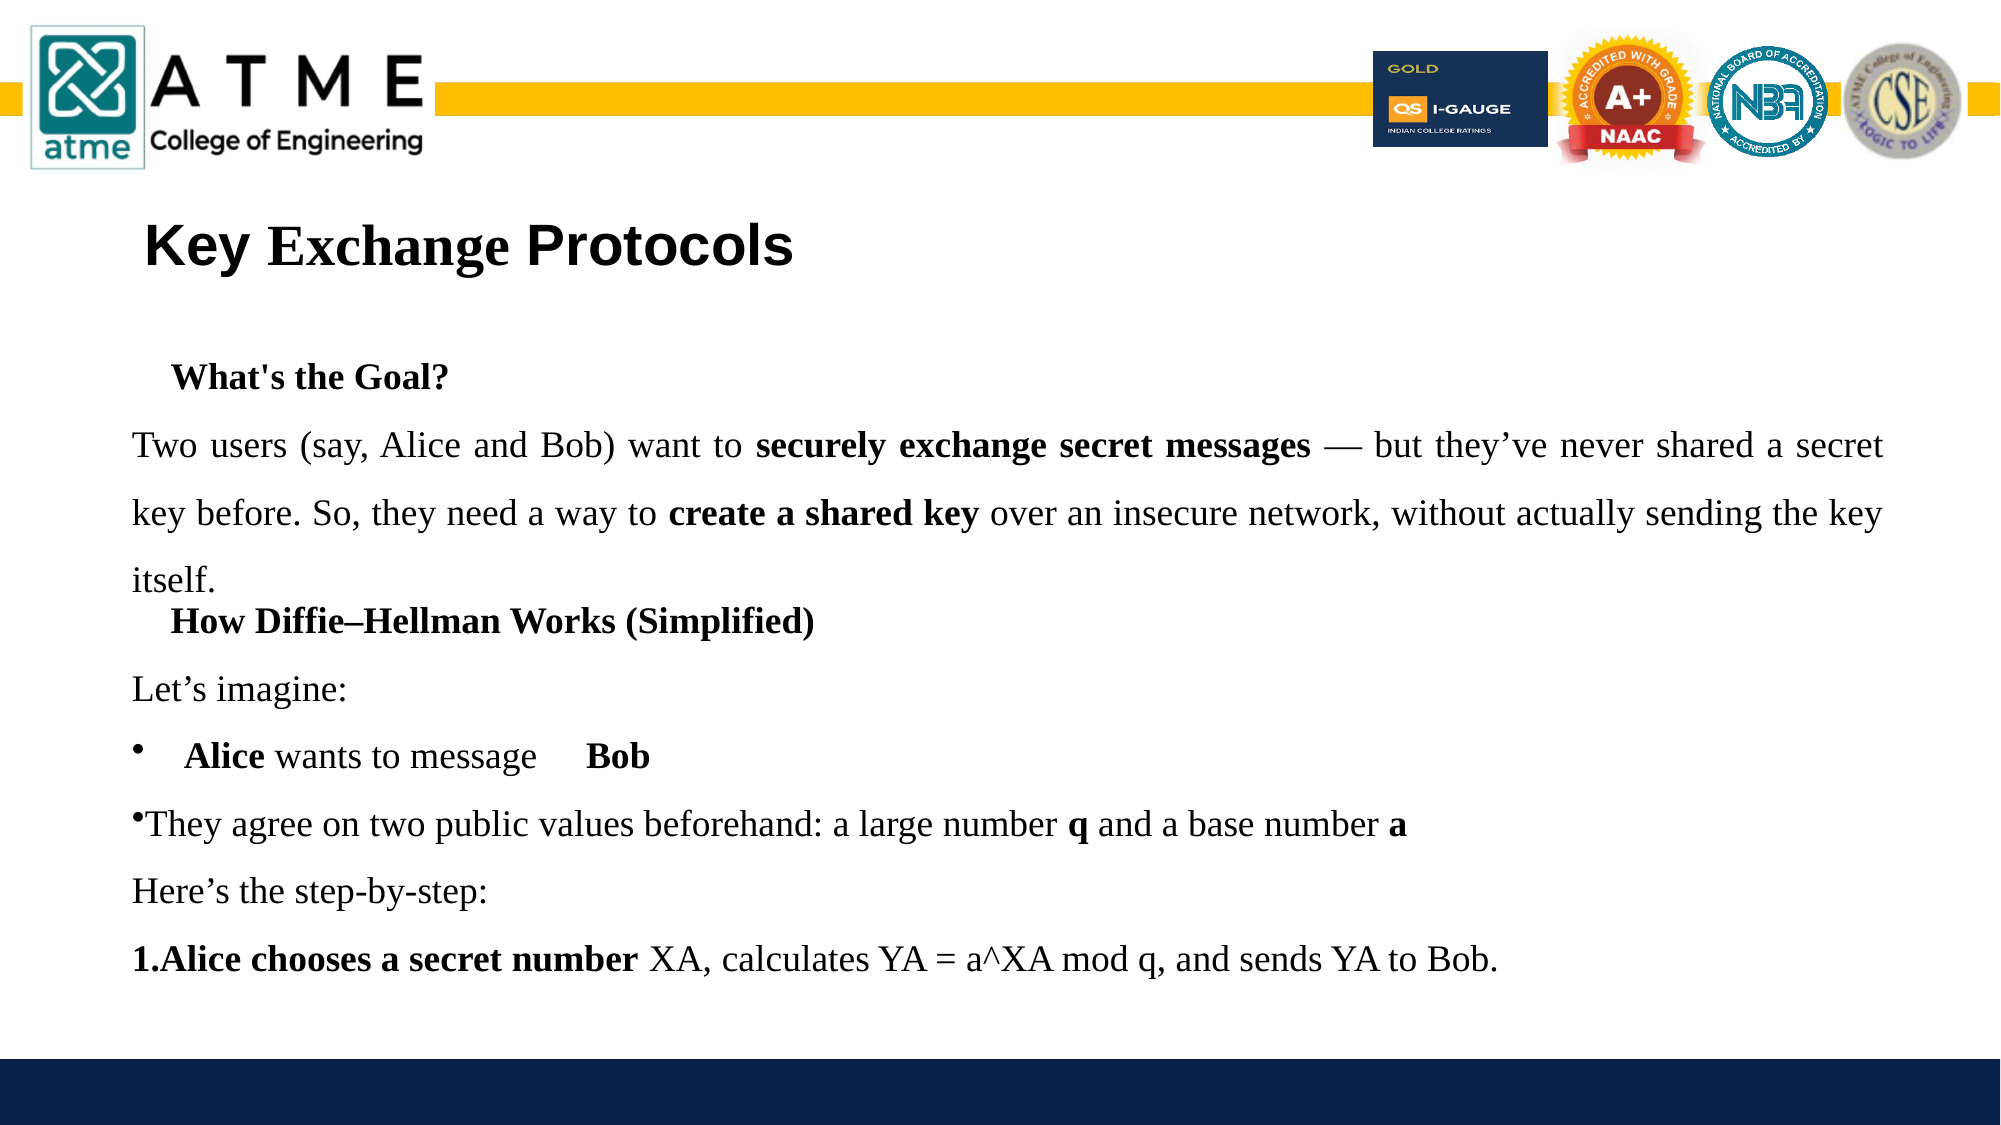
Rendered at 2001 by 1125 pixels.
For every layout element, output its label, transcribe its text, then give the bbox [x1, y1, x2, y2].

text_box Key Exchange Protocols [129, 200, 1130, 285]
text_box 🧮 How Diffie–Hellman Works (Simplified) Let’s imagine: 🧑 Alice wants to message 👨 Bob They agree on two public values beforehand: a large number q and a base number a Here’s the step-by-step: Alice chooses a secret number XA, calculates YA = a^XA mod q, and sends YA to Bob. [117, 566, 1857, 986]
picture [1840, 26, 1968, 176]
text_box 🔐 What's the Goal? Two users (say, Alice and Bob) want to securely exchange secret messages — but they’ve never shared a secret key before. So, they need a way to create a shared key over an insecure network, without actually sending the key itself. [117, 322, 1899, 608]
picture [1373, 20, 1828, 180]
picture [22, 15, 435, 178]
picture [0, 1059, 2001, 1125]
